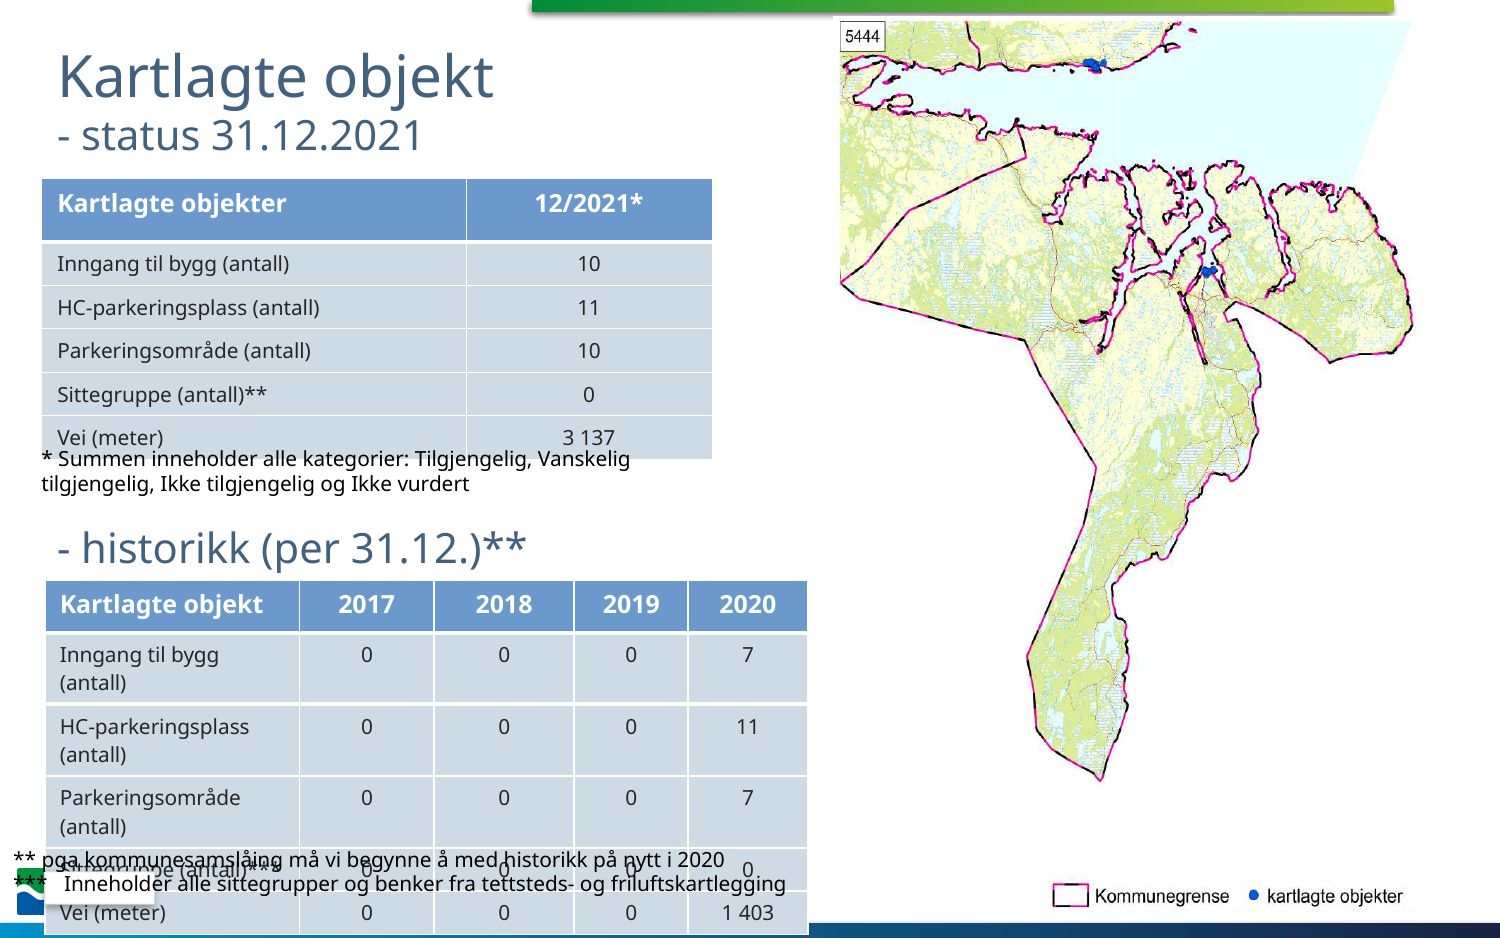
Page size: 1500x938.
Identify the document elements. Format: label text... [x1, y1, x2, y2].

table_cell 10 [467, 244, 712, 285]
table_header Kartlagte objekter [42, 179, 466, 240]
table_cell 0 [802, 849, 807, 890]
table_cell HC-parkeringsplass (antall) [46, 706, 299, 775]
text_box * Summen inneholder alle kategorier: Tilgjengelig, Vanskelig tilgjengelig, Ikke tilgjengelig og Ikke vurdert [26, 438, 711, 504]
table_cell 0 [300, 635, 433, 702]
table_cell 0 [575, 777, 687, 838]
table_header 2017 [300, 581, 433, 631]
table_cell Vei (meter) [42, 416, 466, 438]
text_box - historikk (per 31.12.)** [42, 496, 828, 580]
table_cell 10 [467, 329, 712, 372]
table_cell 3 137 [467, 416, 712, 459]
table_cell Inngang til bygg (antall) [46, 635, 299, 702]
table_cell 1 403 [689, 892, 807, 934]
table_cell Parkeringsområde (antall) [46, 777, 299, 838]
table_cell Vei (meter) [46, 904, 299, 934]
table_header 2019 [575, 581, 687, 631]
text_box Kartlagte objekt - status 31.12.2021 [42, 24, 828, 167]
text_box ** pga kommunesamslåing må vi begynne å med historikk på nytt i 2020 *** Inneholder alle sittegrupper og benker fra tettsteds- og friluftskartlegging [0, 838, 802, 904]
table_header 2018 [435, 581, 573, 631]
table_cell 11 [467, 286, 712, 328]
table_cell 0 [435, 777, 573, 838]
table_cell 0 [467, 373, 712, 415]
table_cell Inngang til bygg (antall) [42, 244, 466, 285]
table_header 12/2021* [467, 179, 712, 240]
table_cell 11 [689, 706, 807, 775]
table_header 2020 [689, 581, 807, 631]
table_cell 0 [435, 706, 573, 775]
table_cell Parkeringsområde (antall) [42, 329, 466, 372]
table_cell Sittegruppe (antall)** [42, 373, 466, 415]
table_cell 0 [300, 706, 433, 775]
table_cell 0 [575, 635, 687, 702]
table_cell HC-parkeringsplass (antall) [42, 286, 466, 328]
table_cell 0 [300, 777, 433, 838]
table_cell 0 [435, 635, 573, 702]
table_cell 0 [575, 706, 687, 775]
table_cell 7 [689, 635, 807, 702]
table_cell 0 [300, 904, 433, 934]
table_header Kartlagte objekt [46, 581, 299, 631]
table_cell 7 [689, 777, 807, 847]
table_cell 0 [435, 904, 573, 934]
picture [833, 16, 1419, 913]
table_cell 0 [575, 904, 687, 934]
